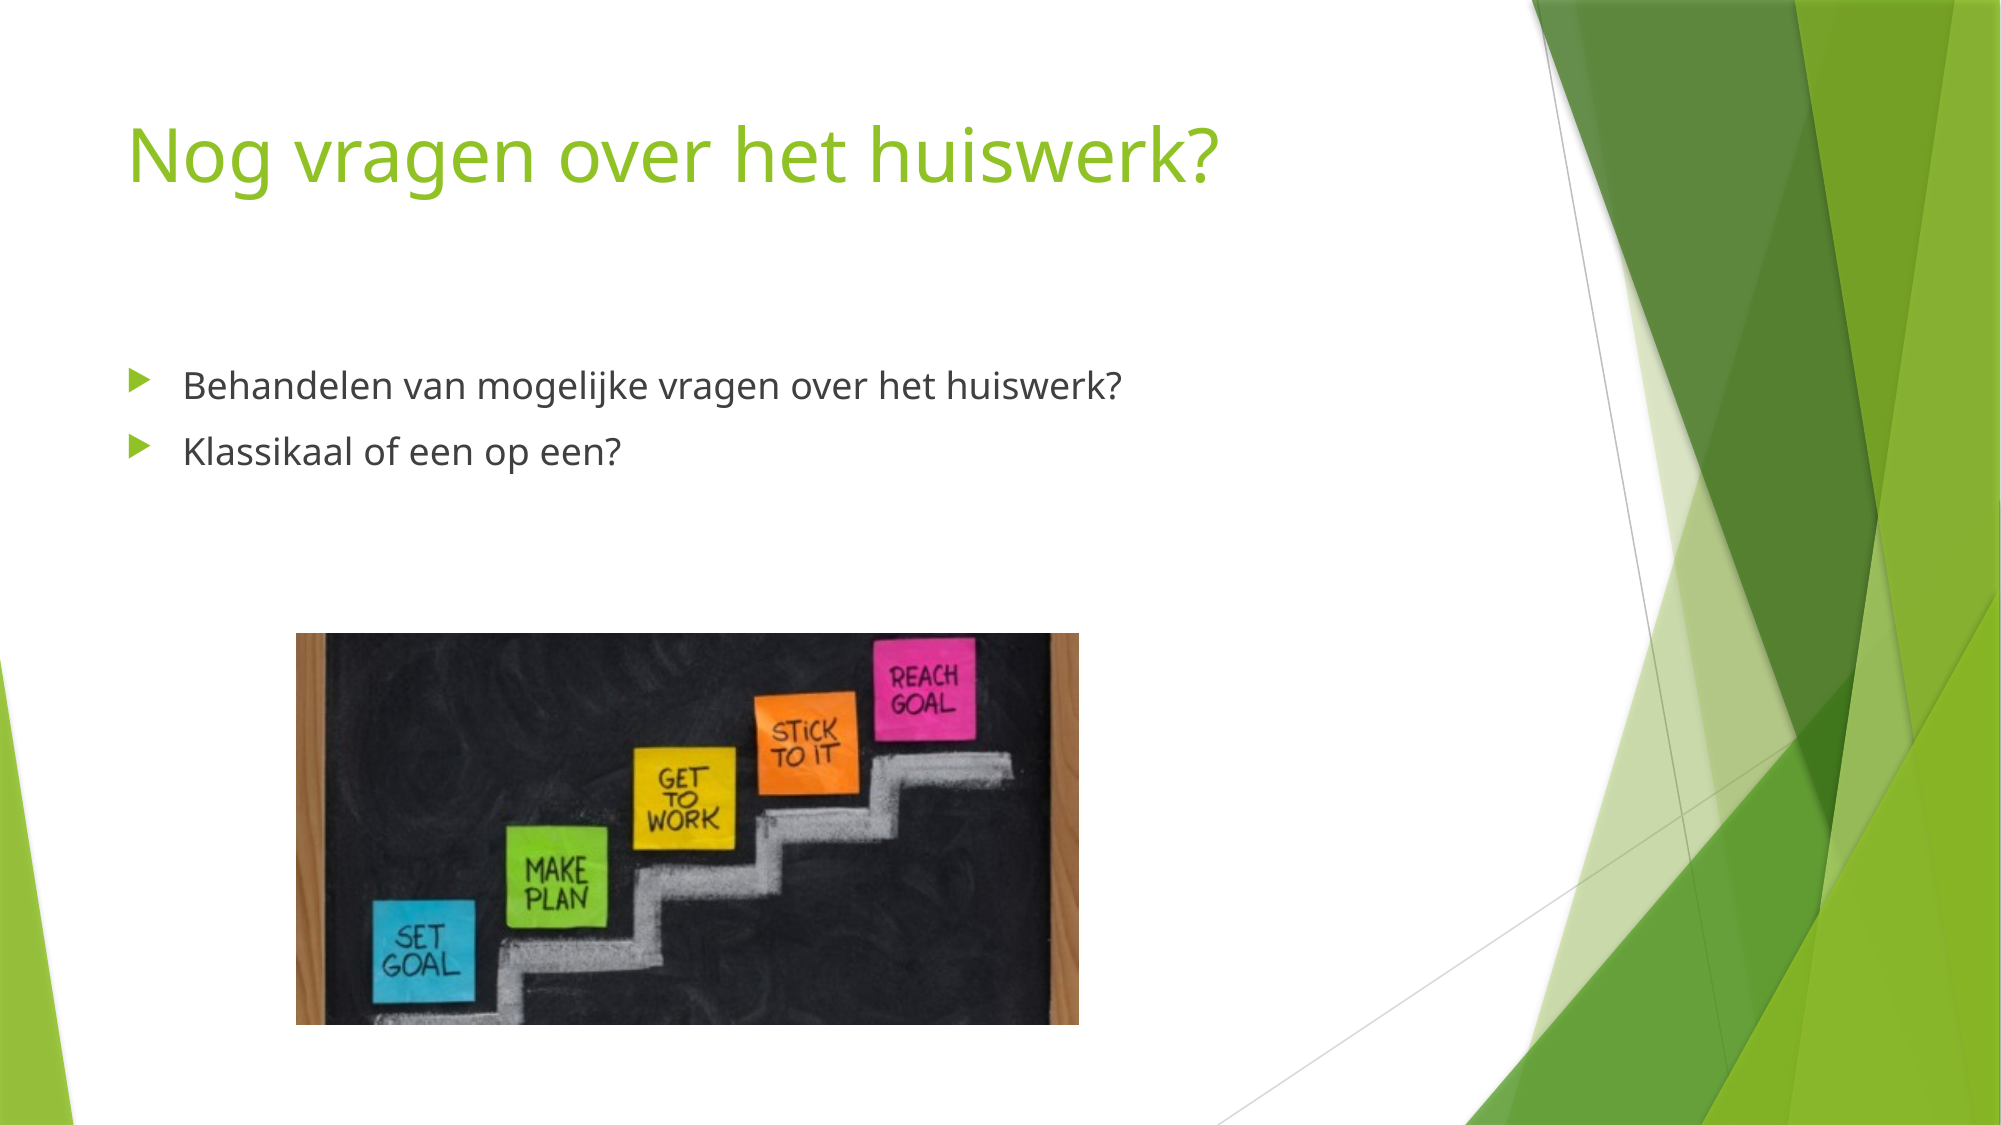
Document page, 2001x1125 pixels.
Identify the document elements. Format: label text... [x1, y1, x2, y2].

list Behandelen van mogelijke vragen over het huiswerk? Klassikaal of een op een? [111, 354, 1522, 992]
title Nog vragen over het huiswerk? [111, 99, 1522, 317]
picture [295, 633, 1080, 1026]
